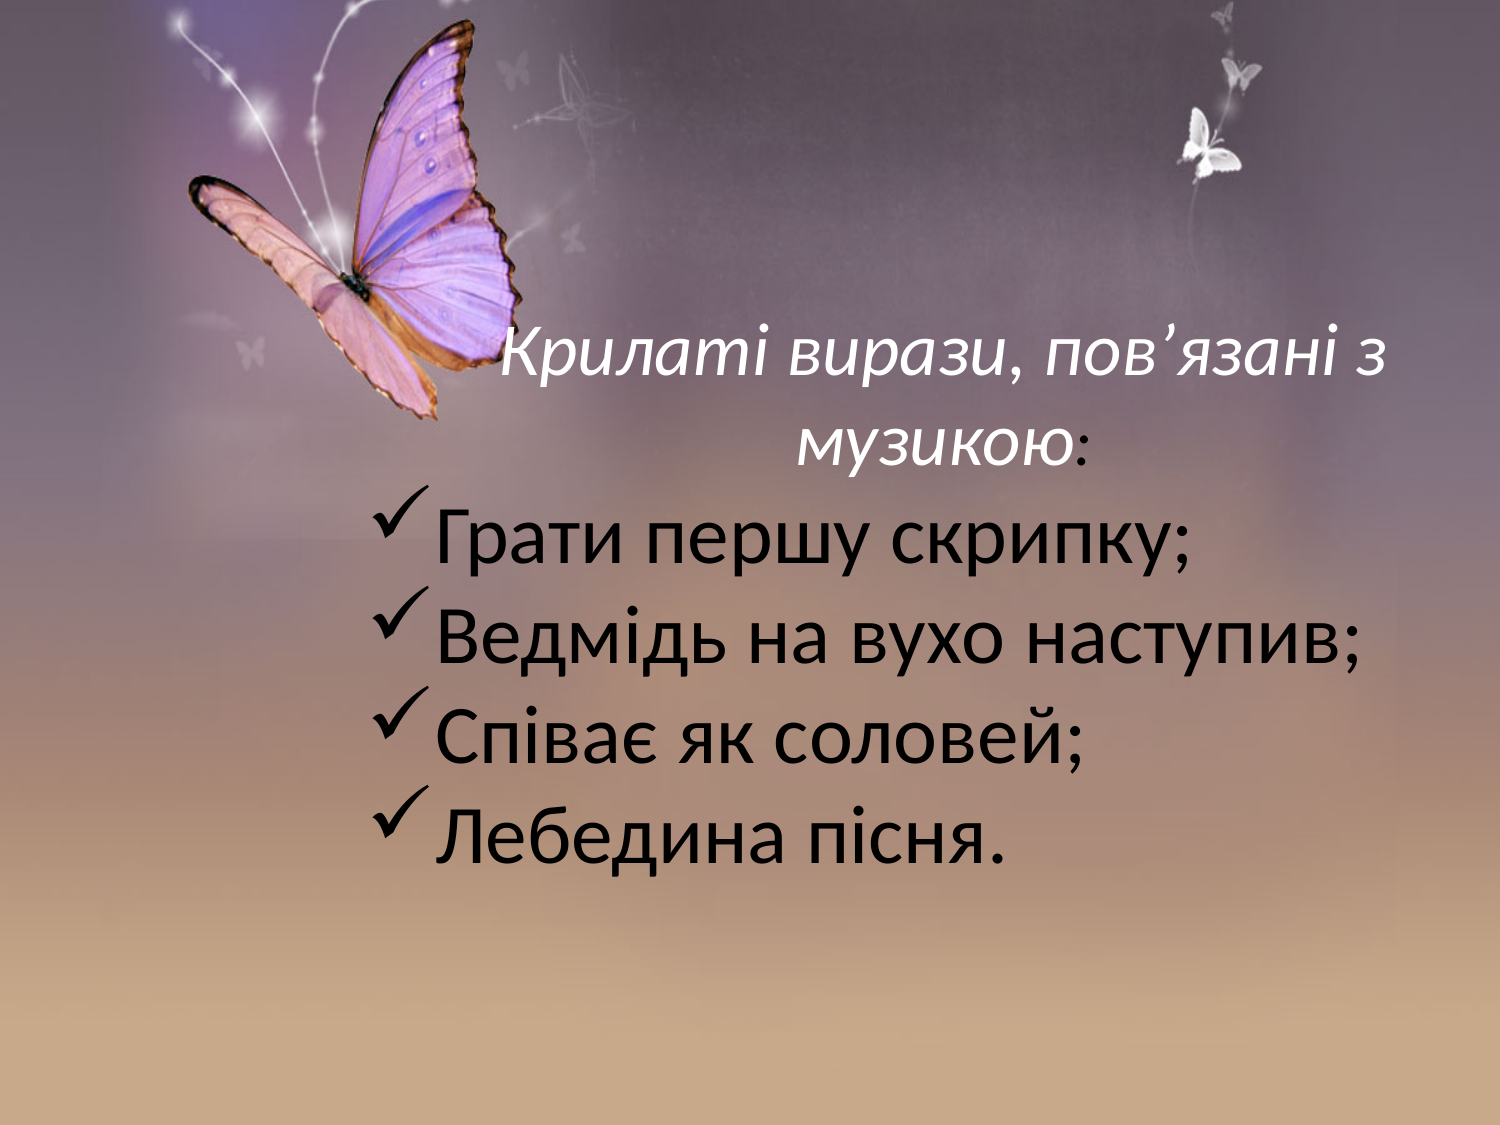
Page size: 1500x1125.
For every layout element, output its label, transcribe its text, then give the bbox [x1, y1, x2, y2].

picture [0, 0, 1500, 1125]
text_box Крилаті вирази, пов’язані з музикою: Грати першу скрипку; Ведмідь на вухо наступив; Співає як соловей; Лебедина пісня. [351, 292, 1500, 888]
